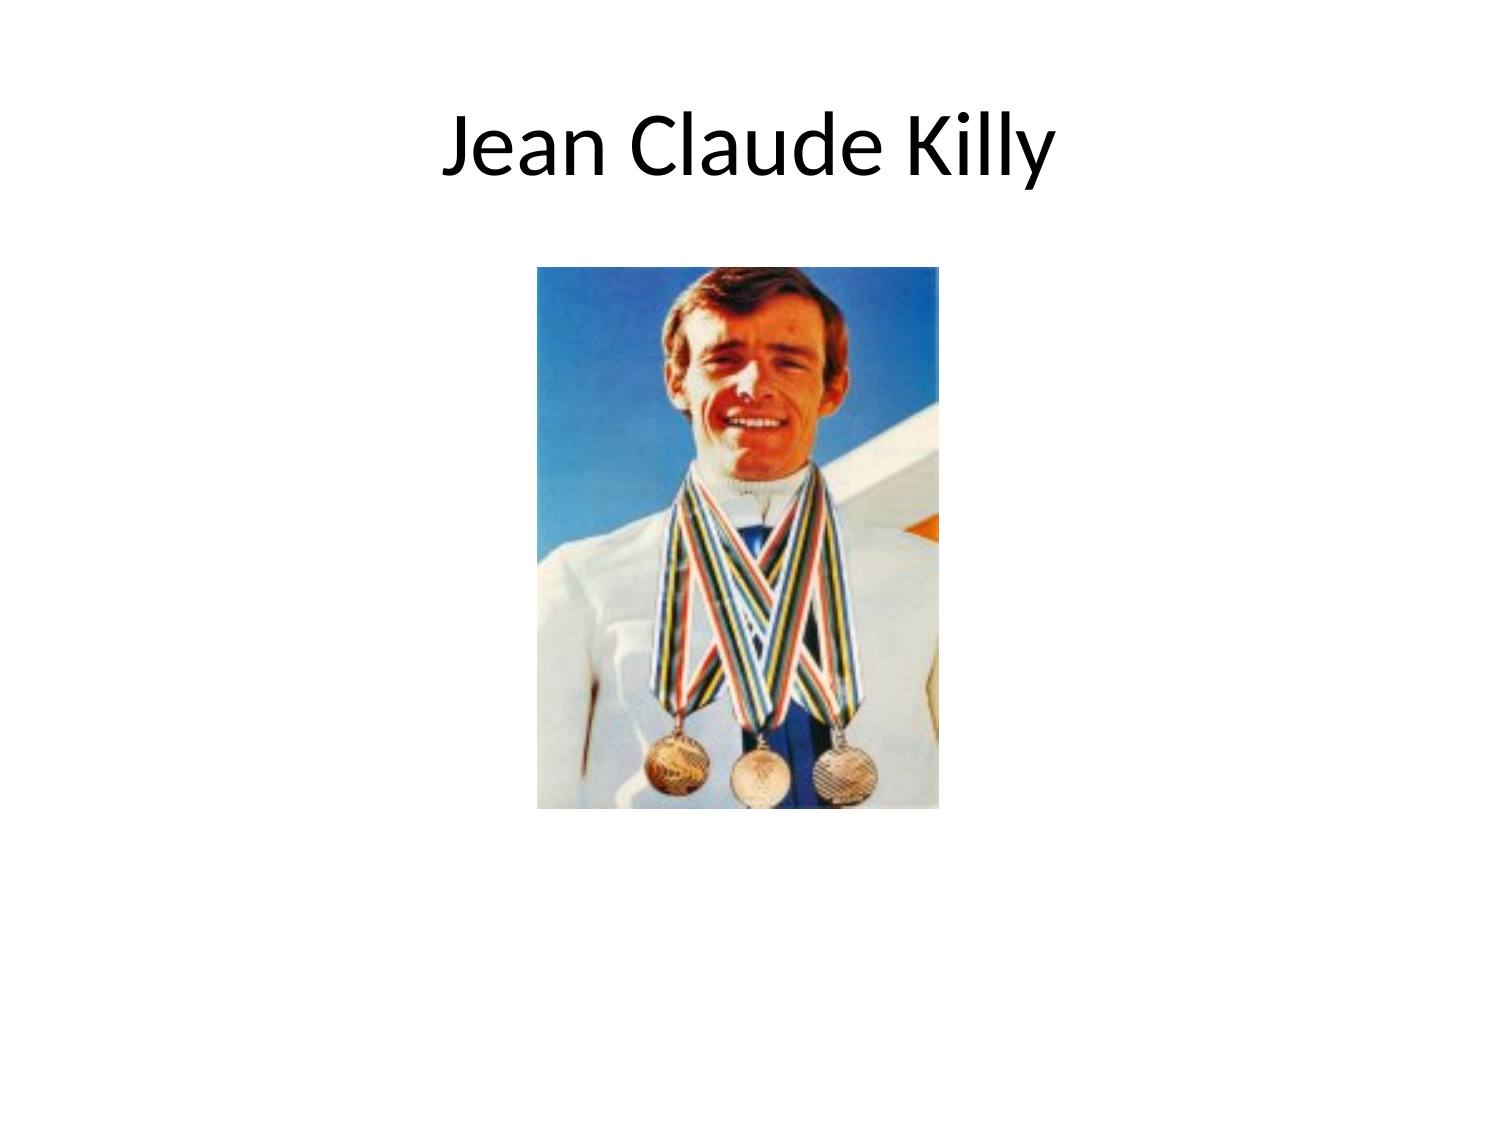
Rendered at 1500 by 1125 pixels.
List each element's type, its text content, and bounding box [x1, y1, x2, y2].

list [537, 266, 940, 809]
title Jean Claude Killy [75, 45, 1425, 233]
